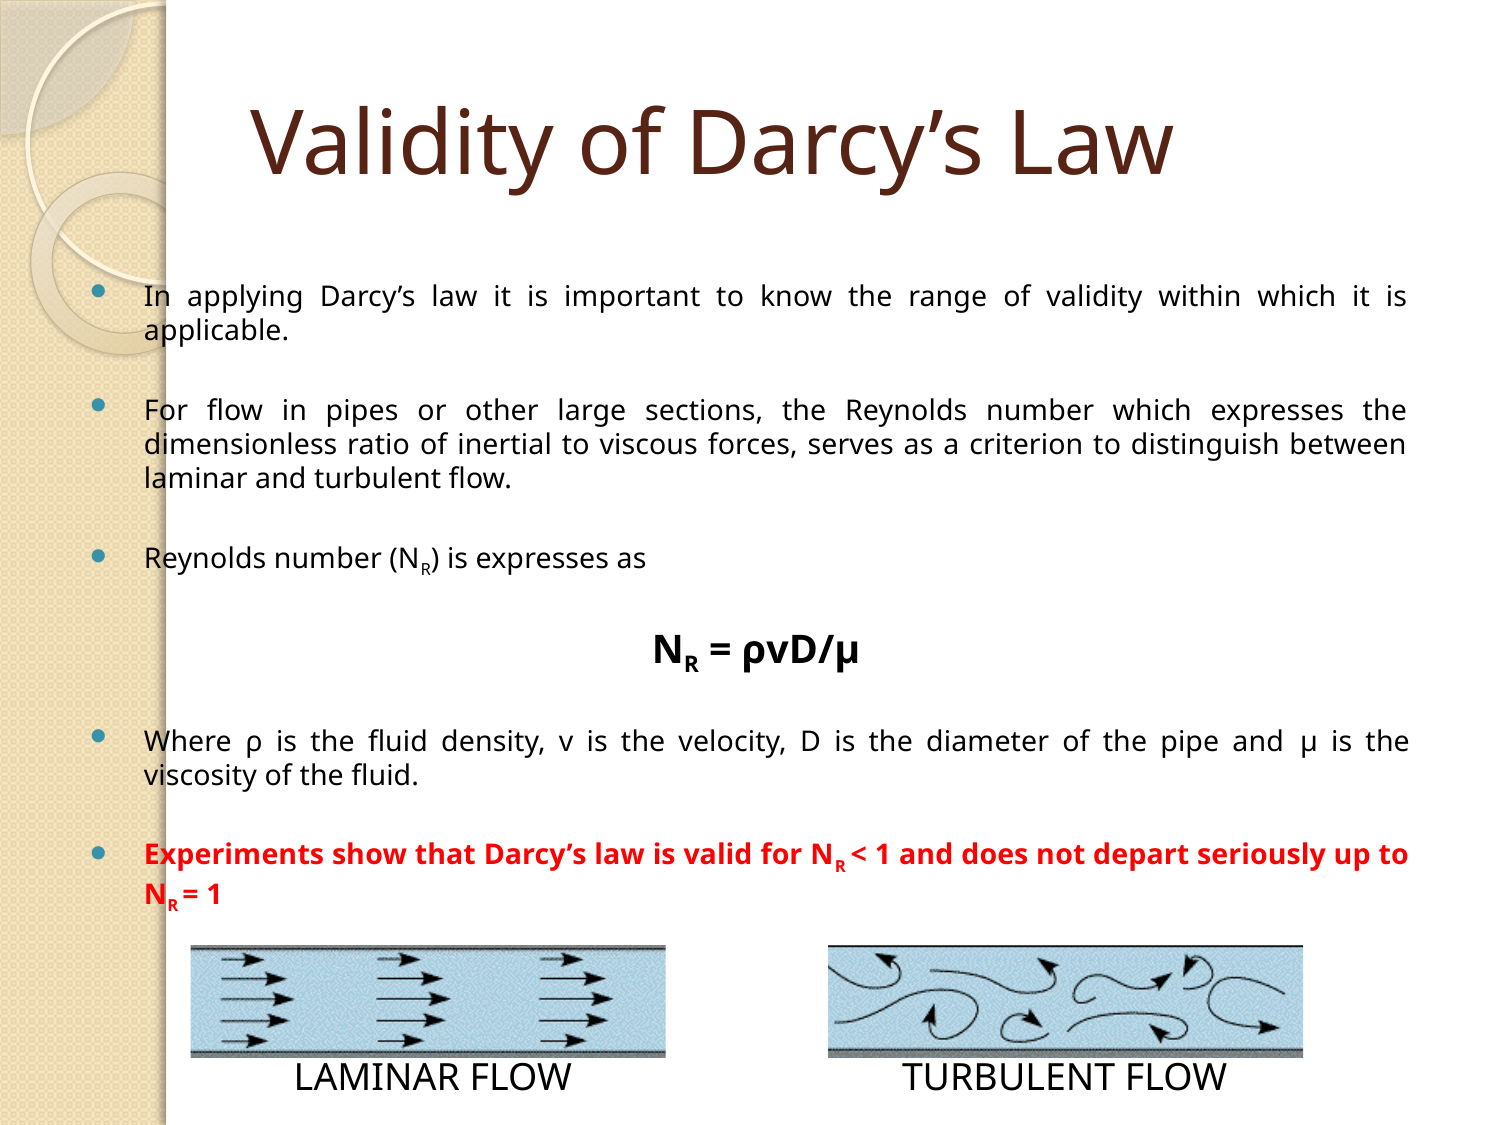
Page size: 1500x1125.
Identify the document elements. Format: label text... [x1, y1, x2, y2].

title Validity of Darcy’s Law [235, 45, 1466, 233]
list In applying Darcy’s law it is important to know the range of validity within which it is applicable. For flow in pipes or other large sections, the Reynolds number which expresses the dimensionless ratio of inertial to viscous forces, serves as a criterion to distinguish between laminar and turbulent flow. Reynolds number (NR) is expresses as NR = ρvD/μ Where ρ is the fluid density, v is the velocity, D is the diameter of the pipe and μ is the viscosity of the fluid. Experiments show that Darcy’s law is valid for NR < 1 and does not depart seriously up to NR = 1 [75, 270, 1425, 925]
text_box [190, 945, 1304, 1107]
